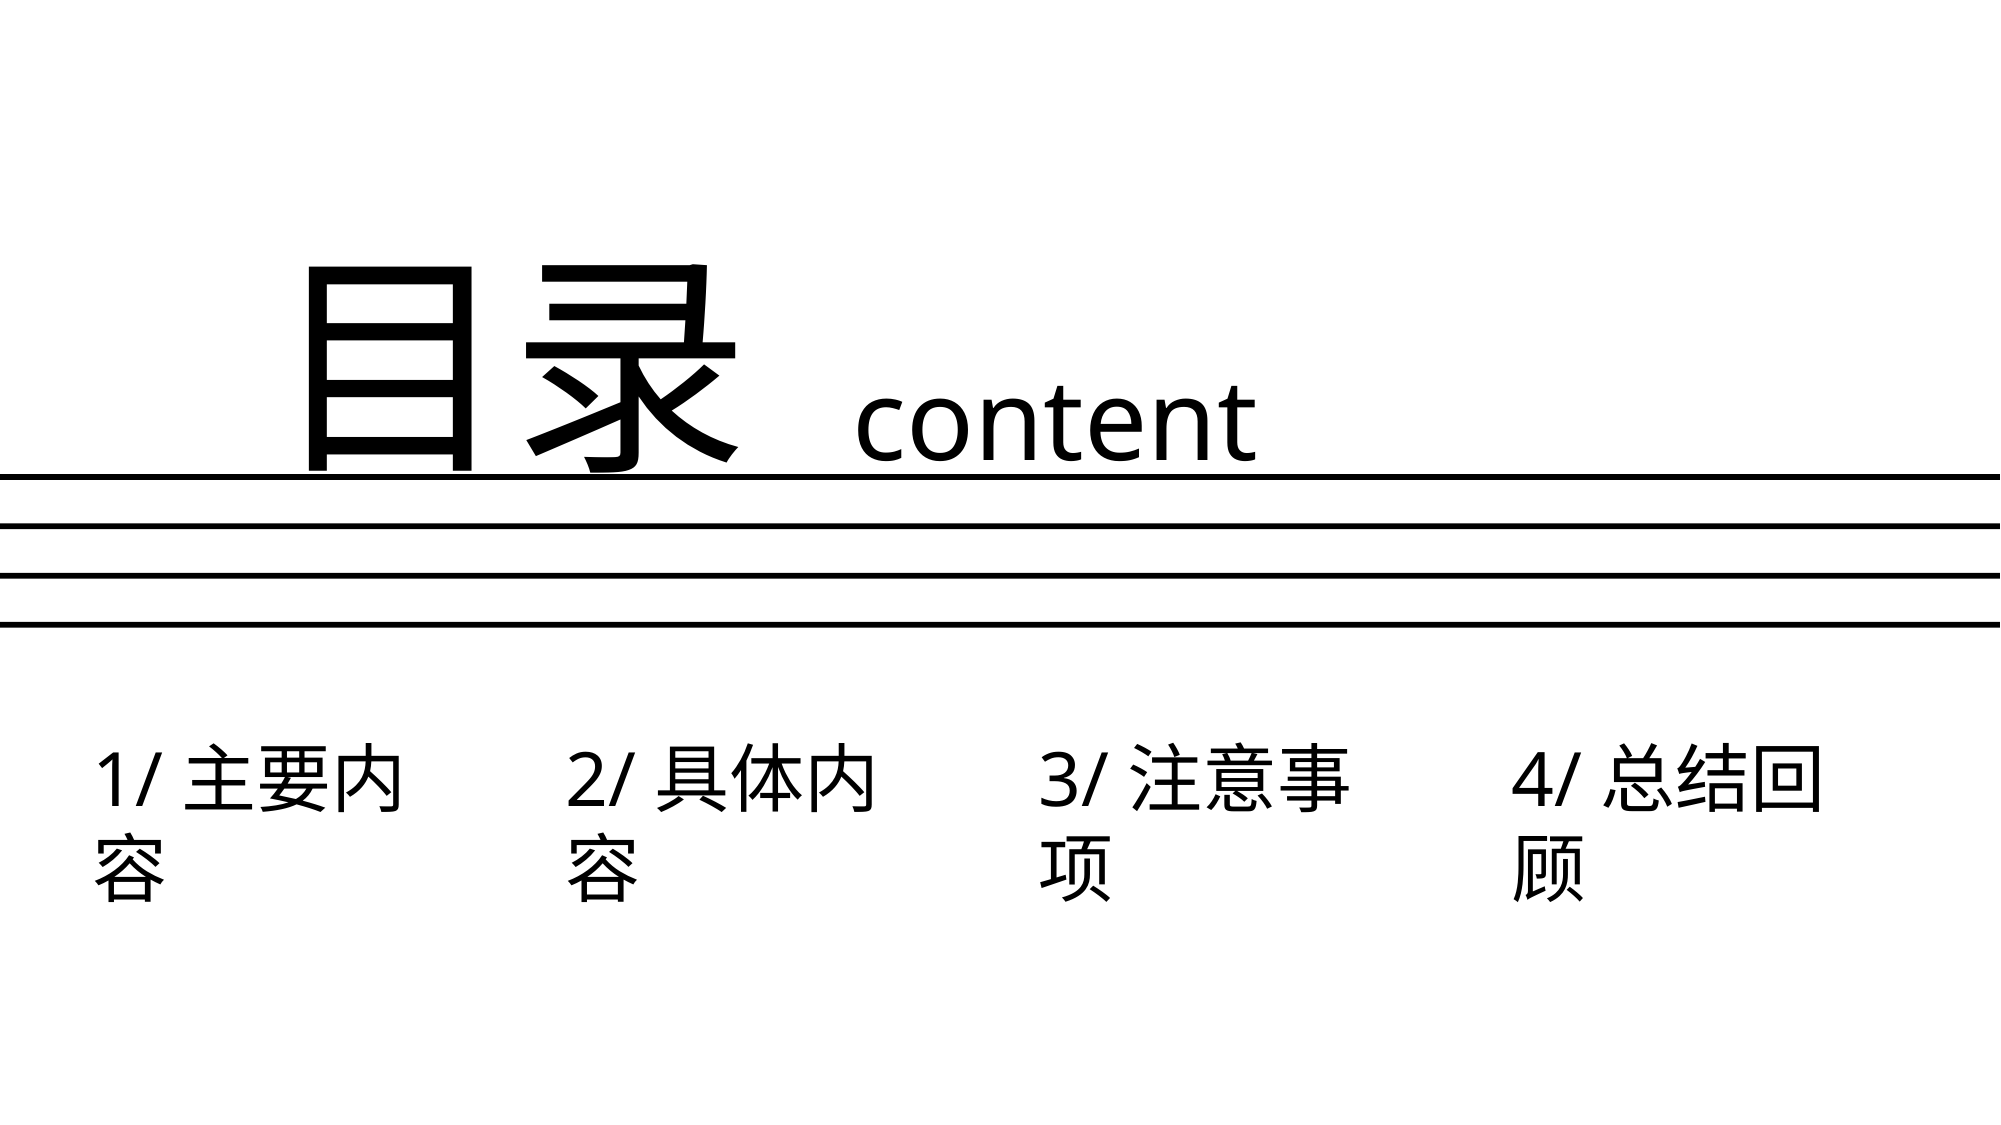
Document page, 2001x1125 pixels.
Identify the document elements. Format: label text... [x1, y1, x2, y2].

text_box 4/总结回顾 [1496, 724, 1913, 920]
text_box [0, 522, 2000, 530]
text_box 1/主要内容 [78, 724, 494, 920]
text_box 2/具体内容 [550, 724, 967, 920]
text_box [1410, 473, 2000, 481]
text_box 3/注意事项 [1023, 724, 1440, 920]
text_box 目录 [256, 206, 838, 509]
text_box [0, 473, 256, 481]
text_box [0, 572, 2000, 580]
text_box content [837, 340, 1410, 491]
text_box [0, 621, 2000, 629]
